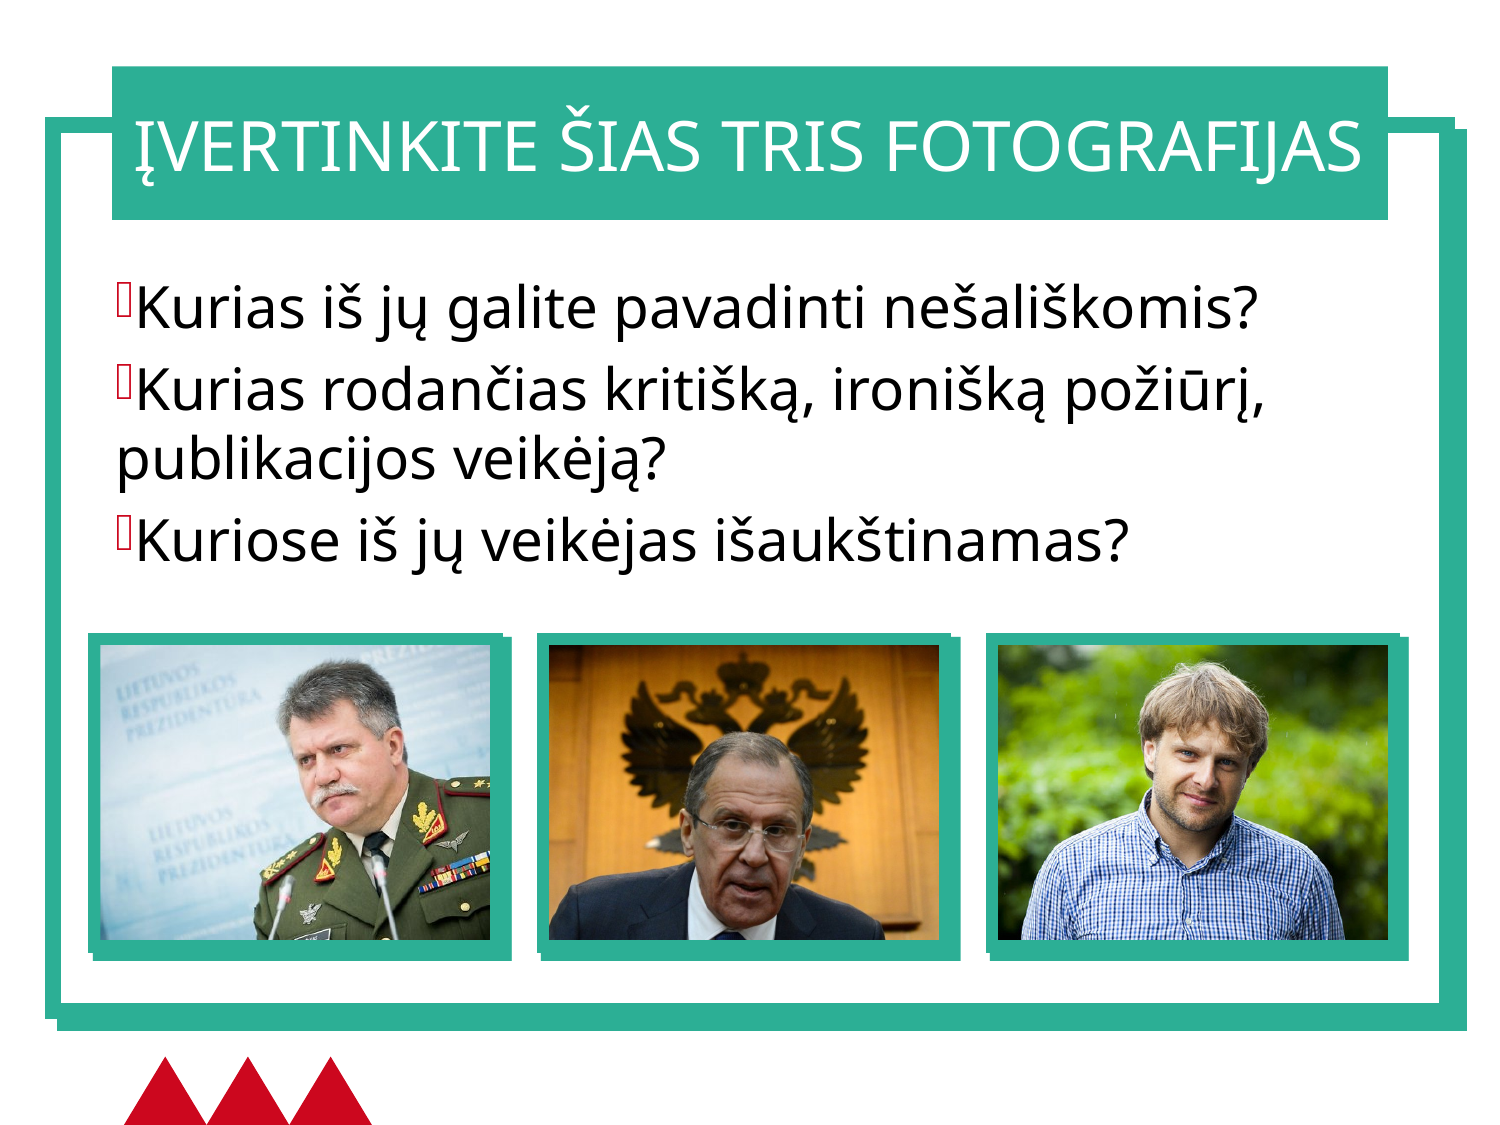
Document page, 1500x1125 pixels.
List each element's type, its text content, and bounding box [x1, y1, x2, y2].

picture [997, 644, 1389, 941]
picture [100, 644, 491, 941]
picture [548, 644, 940, 941]
title ĮVERTINKITE ŠIAS TRIS FOTOGRAFIJAS [112, 66, 1388, 220]
list Kurias iš jų galite pavadinti nešališkomis? Kurias rodančias kritišką, ironišką požiūrį, publikacijos veikėją? Kuriose iš jų veikėjas išaukštinamas? [100, 262, 1400, 1047]
